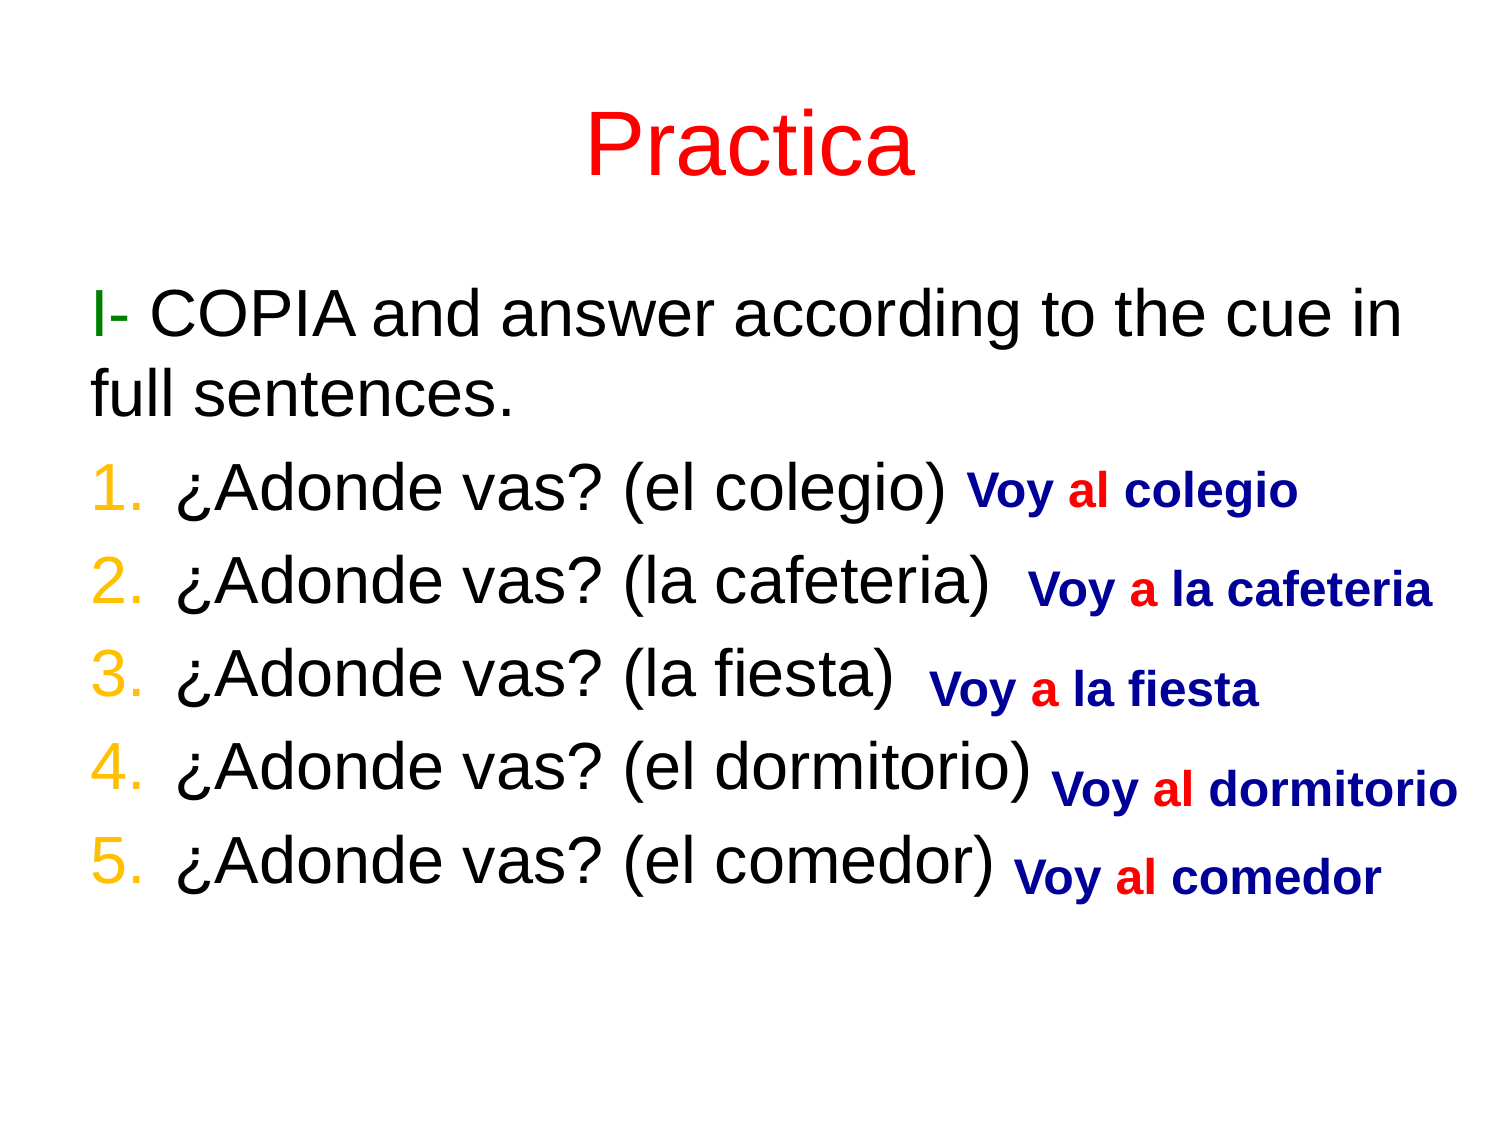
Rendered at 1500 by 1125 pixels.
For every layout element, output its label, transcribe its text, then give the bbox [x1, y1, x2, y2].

list I- COPIA and answer according to the cue in full sentences. ¿Adonde vas? (el colegio) ¿Adonde vas? (la cafeteria) ¿Adonde vas? (la fiesta) ¿Adonde vas? (el dormitorio) ¿Adonde vas? (el comedor) [75, 262, 1425, 1005]
title Practica [75, 45, 1425, 233]
text_box Voy al comedor [998, 836, 1398, 912]
text_box Voy al colegio [951, 449, 1314, 525]
text_box Voy al dormitorio [1036, 749, 1474, 824]
text_box Voy a la cafeteria [1012, 549, 1448, 624]
text_box Voy a la fiesta [913, 649, 1274, 724]
